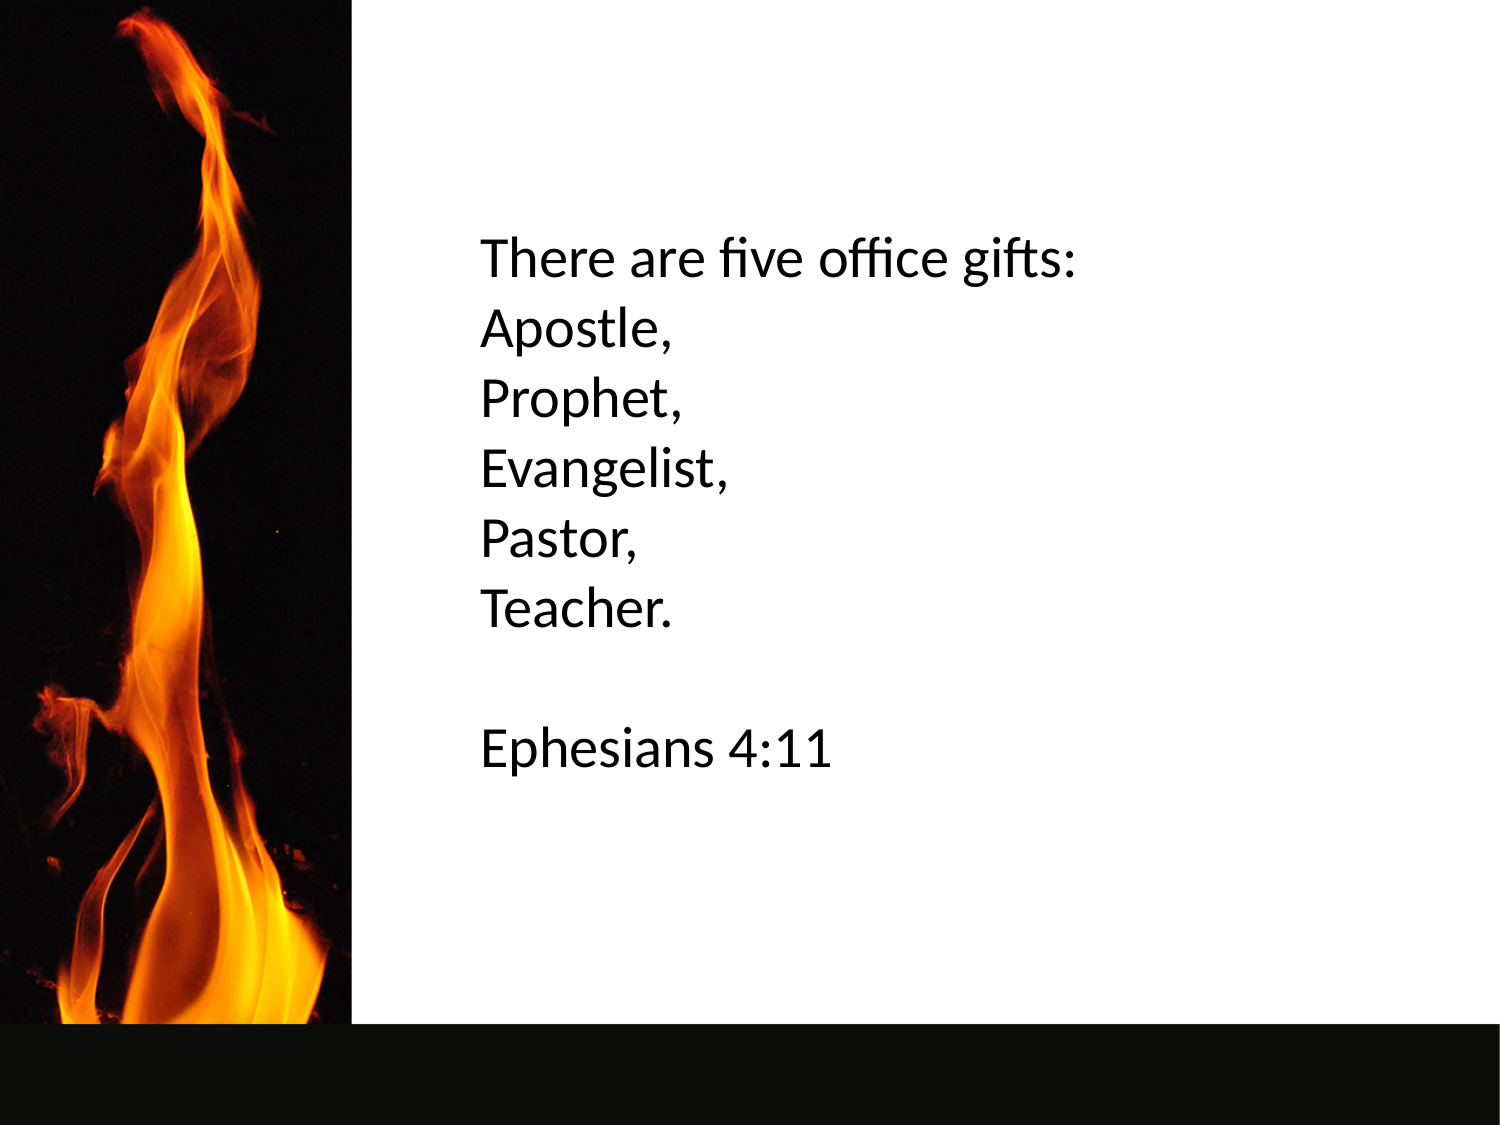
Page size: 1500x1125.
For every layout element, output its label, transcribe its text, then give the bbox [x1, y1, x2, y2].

text_box There are five office gifts: Apostle, Prophet, Evangelist, Pastor, Teacher. Ephesians 4:11 [465, 212, 1445, 787]
picture [0, 0, 1500, 1125]
